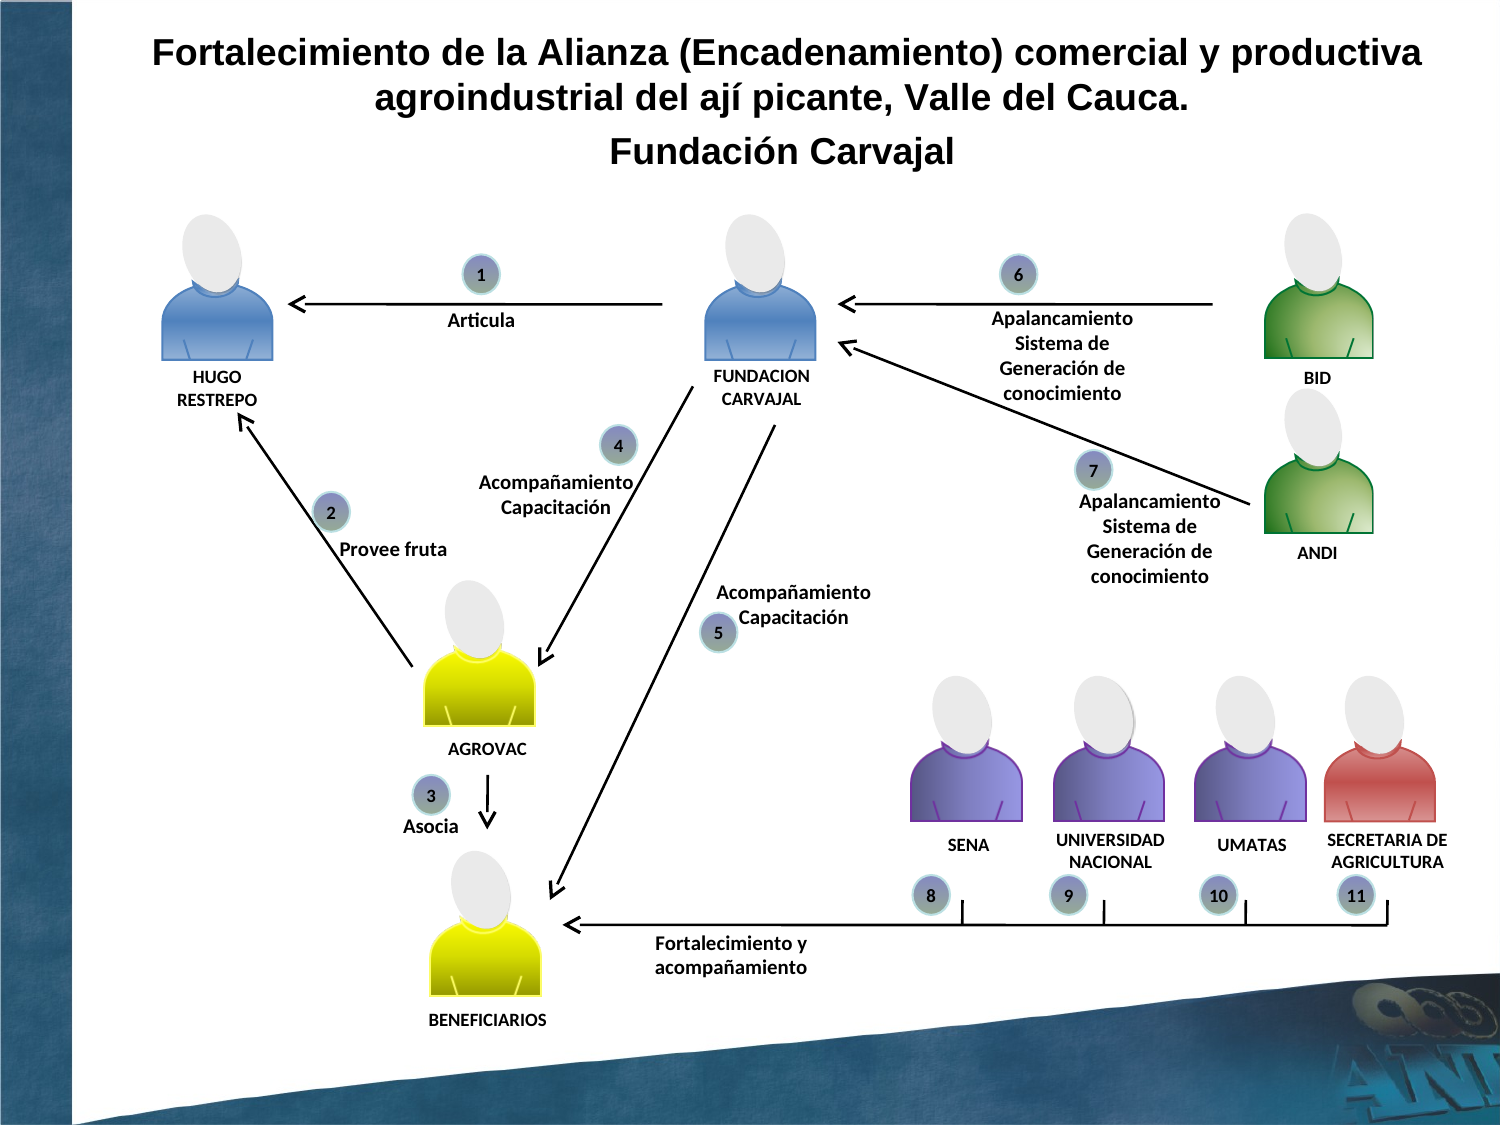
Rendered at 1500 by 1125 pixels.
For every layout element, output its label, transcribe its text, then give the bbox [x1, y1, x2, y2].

picture [0, 0, 1500, 1125]
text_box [837, 341, 1250, 505]
text_box Articula [399, 306, 563, 338]
text_box 10 [1200, 874, 1238, 915]
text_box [1324, 668, 1450, 875]
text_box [412, 572, 549, 767]
text_box Articula [399, 299, 563, 303]
text_box Fortalecimiento de la Alianza (Encadenamiento) comercial y productiva agroindustrial del ají picante, Valle del Cauca. Fundación Carvajal [124, 20, 1450, 200]
text_box Fortalecimiento y acompañamiento [650, 926, 813, 983]
text_box 8 [912, 874, 951, 915]
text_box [1263, 381, 1374, 567]
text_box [418, 843, 557, 1038]
text_box Asocia [375, 799, 488, 850]
text_box Acompañamiento Capacitación [474, 464, 538, 523]
text_box Apalancamiento Sistema de Generación de conocimiento [1074, 505, 1225, 588]
text_box 9 [1050, 875, 1088, 915]
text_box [162, 206, 273, 400]
text_box Apalancamiento Sistema de Generación de conocimiento [987, 306, 1138, 341]
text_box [1263, 206, 1374, 381]
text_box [692, 206, 831, 413]
text_box Provee fruta [413, 533, 450, 563]
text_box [549, 424, 775, 901]
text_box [1183, 668, 1321, 863]
text_box 11 [1337, 875, 1375, 915]
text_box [899, 668, 1038, 863]
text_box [1041, 668, 1180, 875]
text_box 6 [999, 254, 1038, 295]
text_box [237, 412, 413, 667]
text_box 3 [412, 774, 451, 799]
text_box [538, 386, 693, 667]
text_box Acompañamiento Capacitación [775, 575, 875, 634]
text_box 1 [462, 254, 501, 295]
